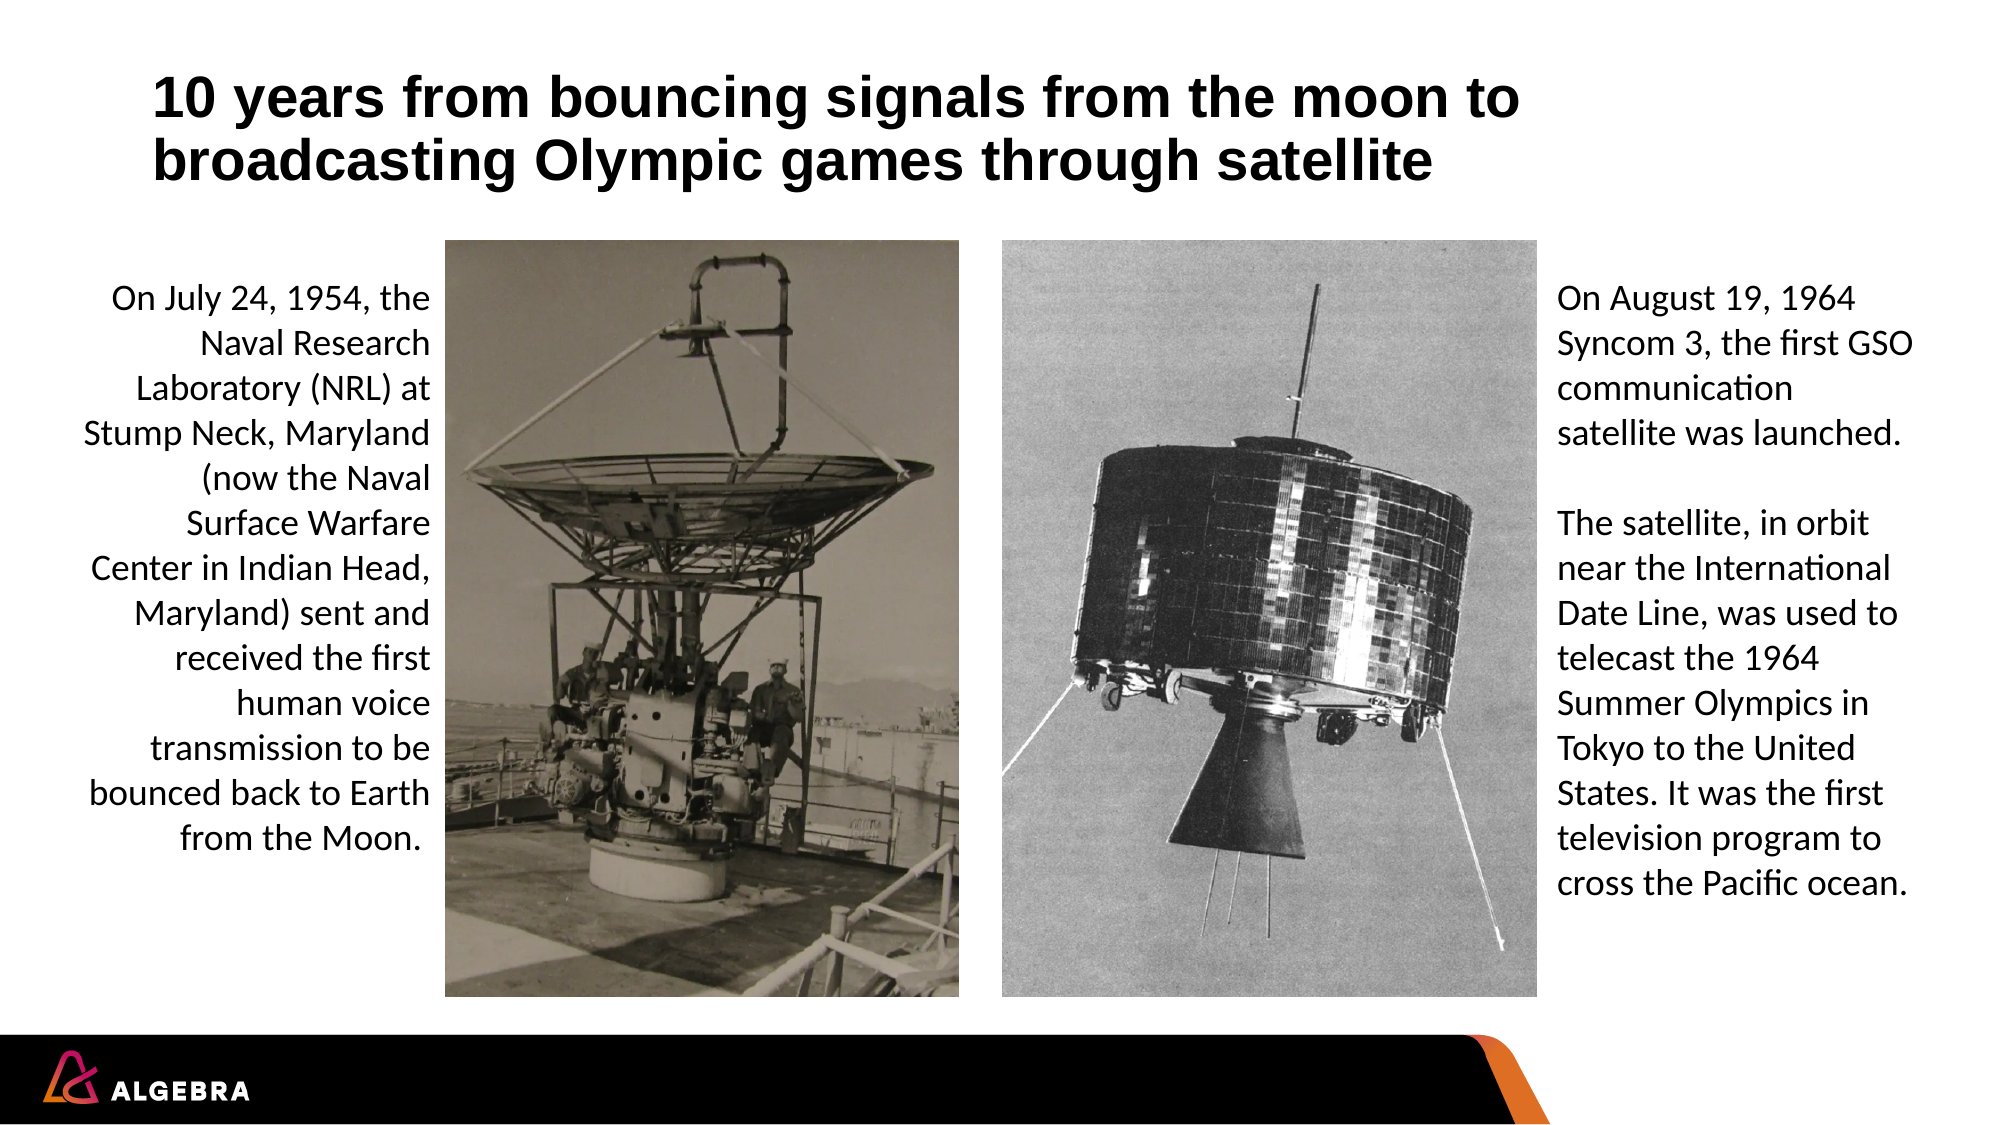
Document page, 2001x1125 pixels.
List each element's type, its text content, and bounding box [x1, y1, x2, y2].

title 10 years from bouncing signals from the moon to broadcasting Olympic games through satellite [137, 59, 1863, 208]
picture [1002, 240, 1537, 997]
text_box On August 19, 1964 Syncom 3, the first GSO communication satellite was launched. The satellite, in orbit near the International Date Line, was used to telecast the 1964 Summer Olympics in Tokyo to the United States. It was the first television program to cross the Pacific ocean. [1541, 265, 1934, 912]
text_box On July 24, 1954, the Naval Research Laboratory (NRL) at Stump Neck, Maryland (now the Naval Surface Warfare Center in Indian Head, Maryland) sent and received the first human voice transmission to be bounced back to Earth from the Moon. [66, 265, 445, 867]
picture [445, 240, 959, 997]
picture [0, 1034, 1733, 1125]
